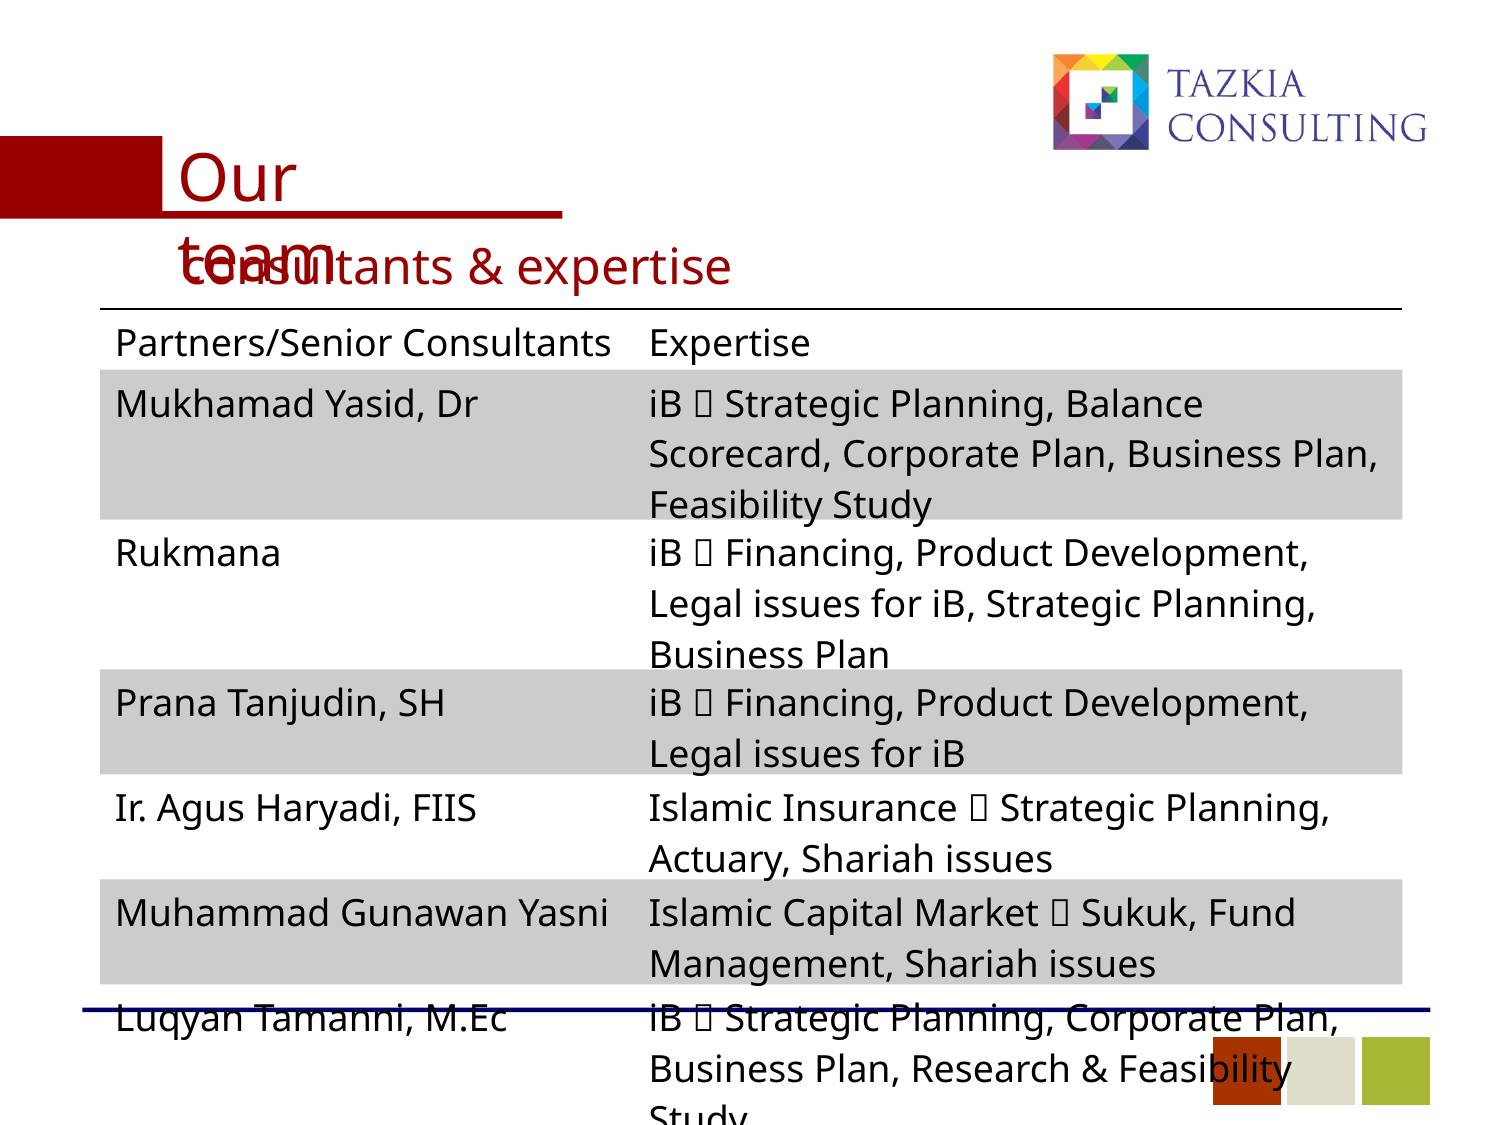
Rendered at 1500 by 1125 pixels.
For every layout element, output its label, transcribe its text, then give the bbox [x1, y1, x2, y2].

table_cell Prana Tanjudin, SH [100, 669, 633, 774]
table_cell Islamic Insurance  Strategic Planning, Actuary, Shariah issues [633, 774, 1402, 879]
table_header Expertise [633, 310, 1402, 370]
table_cell Rukmana [100, 520, 633, 669]
table_cell Muhammad Gunawan Yasni [100, 879, 633, 984]
table_cell Islamic Capital Market  Sukuk, Fund Management, Shariah issues [633, 879, 1402, 984]
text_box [0, 127, 751, 303]
table_cell iB  Financing, Product Development, Legal issues for iB [633, 669, 1402, 774]
table_cell iB  Strategic Planning, Balance Scorecard, Corporate Plan, Business Plan, Feasibility Study [633, 370, 1402, 520]
table_cell iB  Strategic Planning, Corporate Plan, Business Plan, Research & Feasibility Study [633, 984, 1402, 1125]
table_cell Luqyan Tamanni, M.Ec [100, 984, 633, 1125]
table_header Partners/Senior Consultants [100, 311, 633, 370]
table_cell Ir. Agus Haryadi, FIIS [100, 774, 633, 879]
table_cell iB  Financing, Product Development, Legal issues for iB, Strategic Planning, Business Plan [633, 520, 1402, 669]
picture [1053, 54, 1427, 150]
table_cell Mukhamad Yasid, Dr [100, 370, 633, 520]
